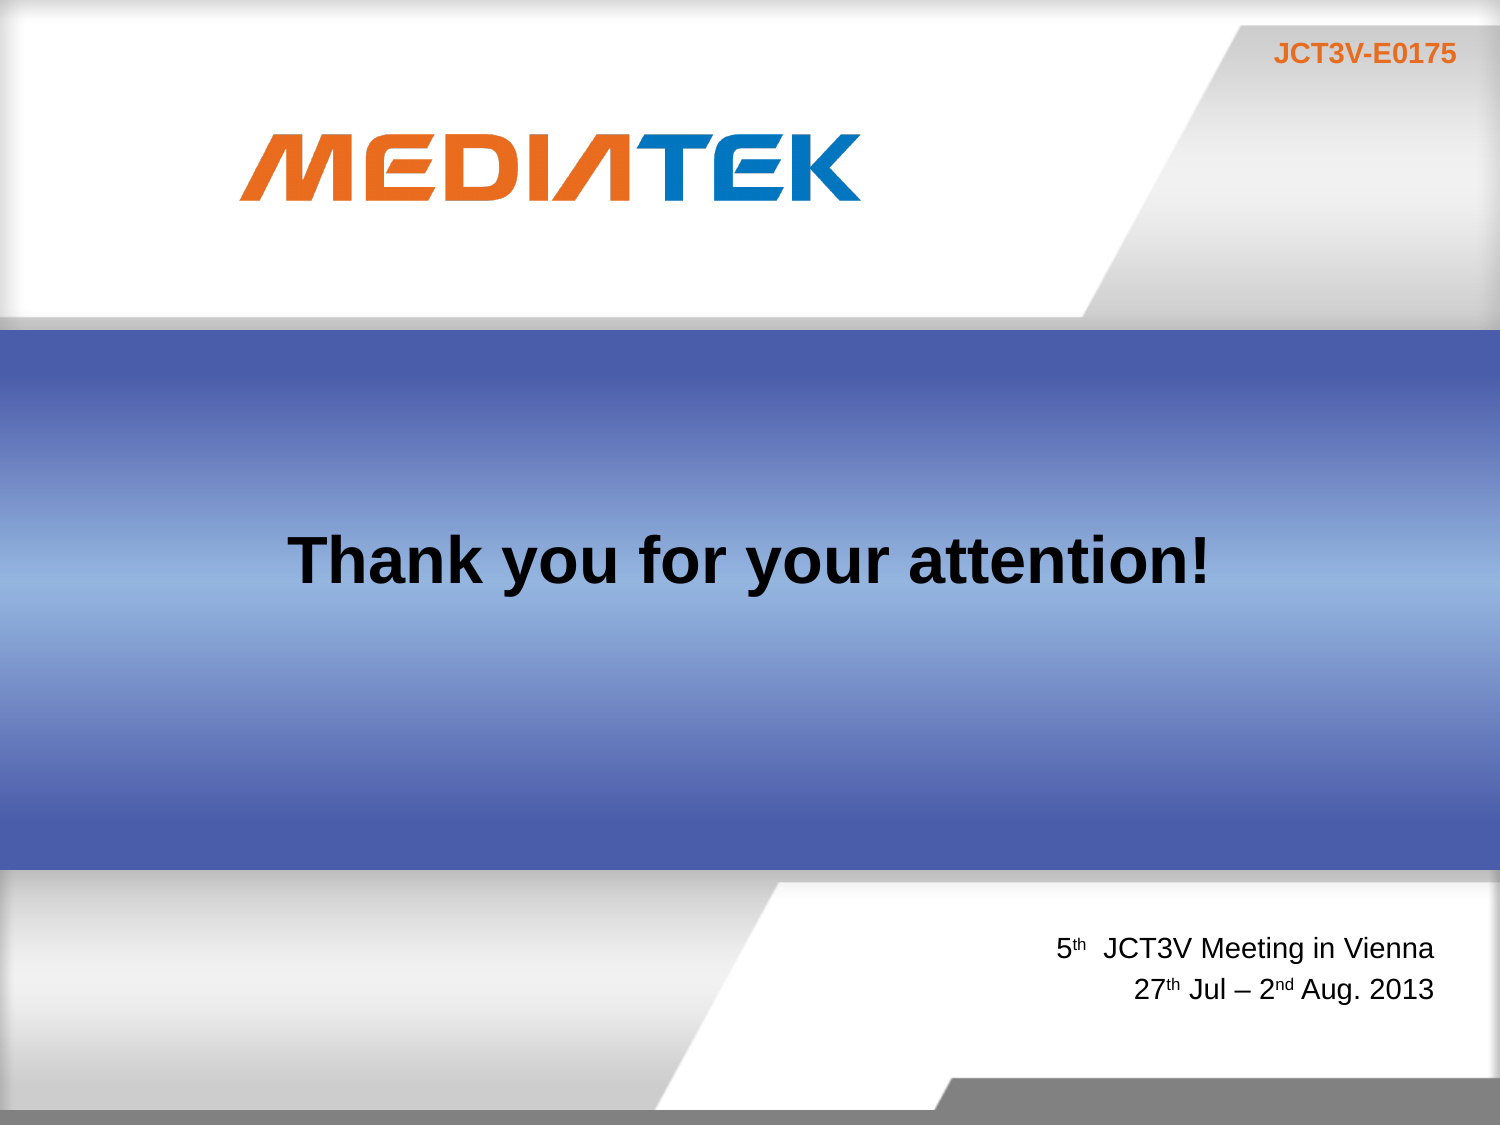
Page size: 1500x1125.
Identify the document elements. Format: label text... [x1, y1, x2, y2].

picture [0, 0, 1500, 1125]
title Thank you for your attention! [50, 438, 1450, 676]
